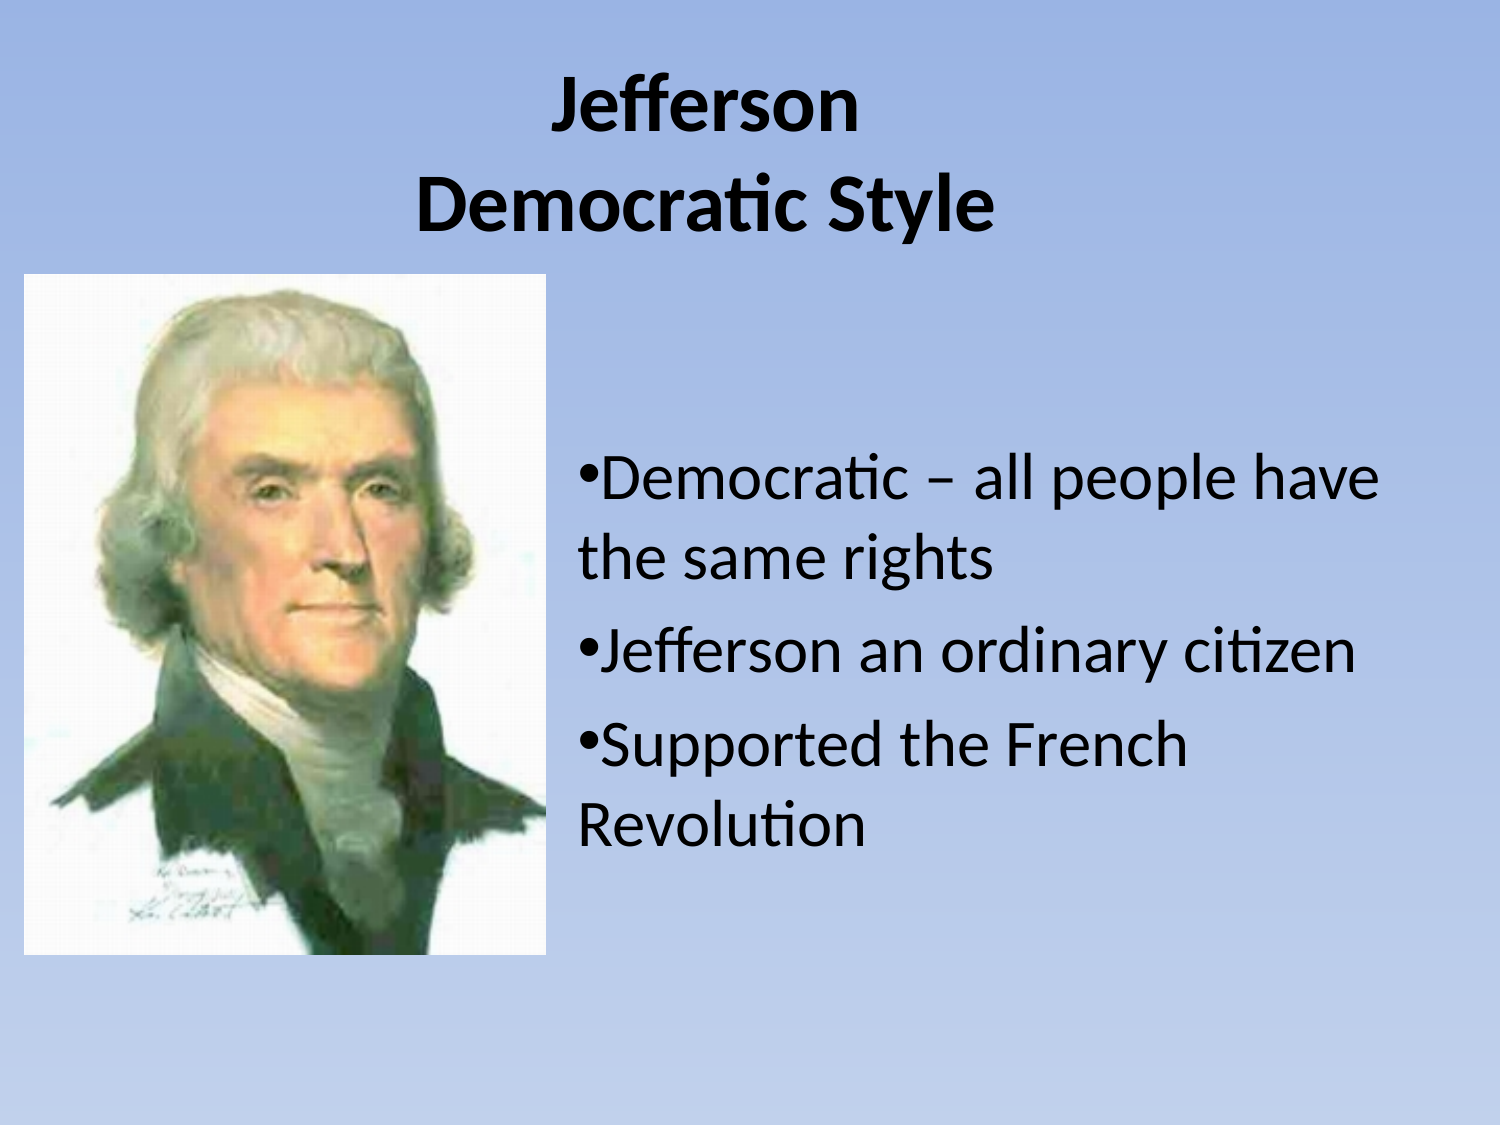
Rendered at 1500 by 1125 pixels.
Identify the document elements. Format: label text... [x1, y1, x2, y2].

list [24, 274, 546, 955]
list Democratic – all people have the same rights Jefferson an ordinary citizen Supported the French Revolution [562, 425, 1500, 913]
title Jefferson Democratic Style [362, 12, 1050, 256]
